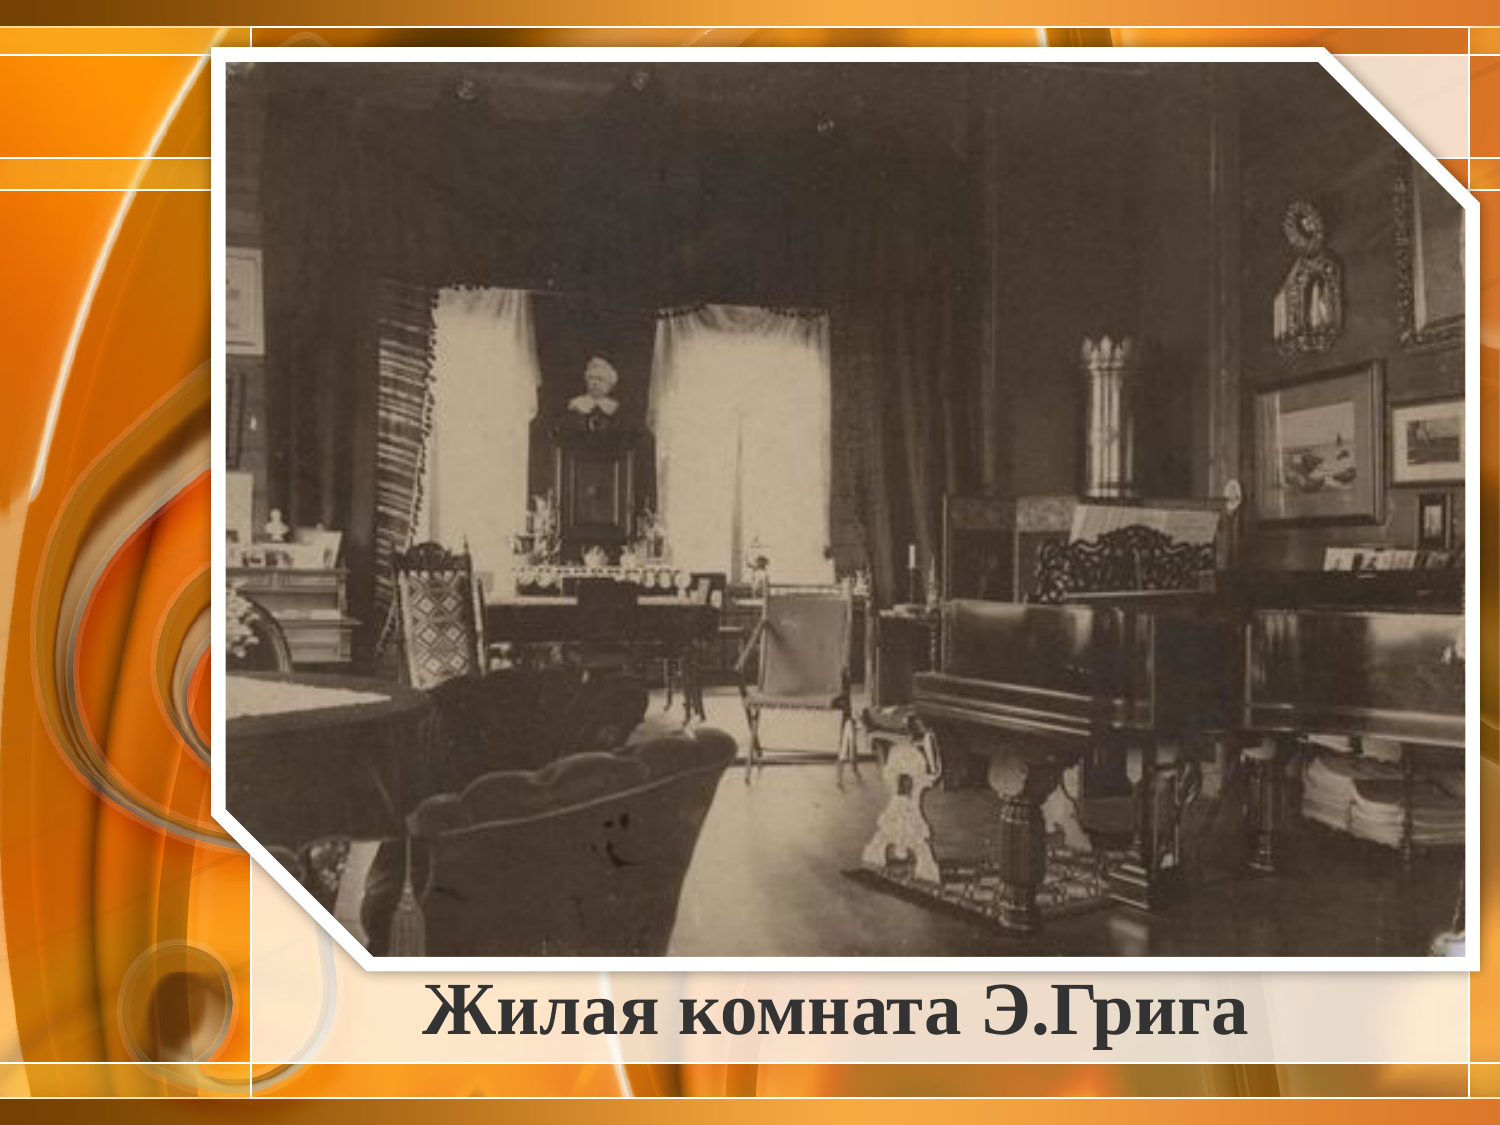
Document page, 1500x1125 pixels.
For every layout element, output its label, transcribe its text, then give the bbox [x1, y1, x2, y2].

picture [0, 0, 1500, 1125]
title Жилая комната Э.Грига [407, 982, 1308, 1058]
